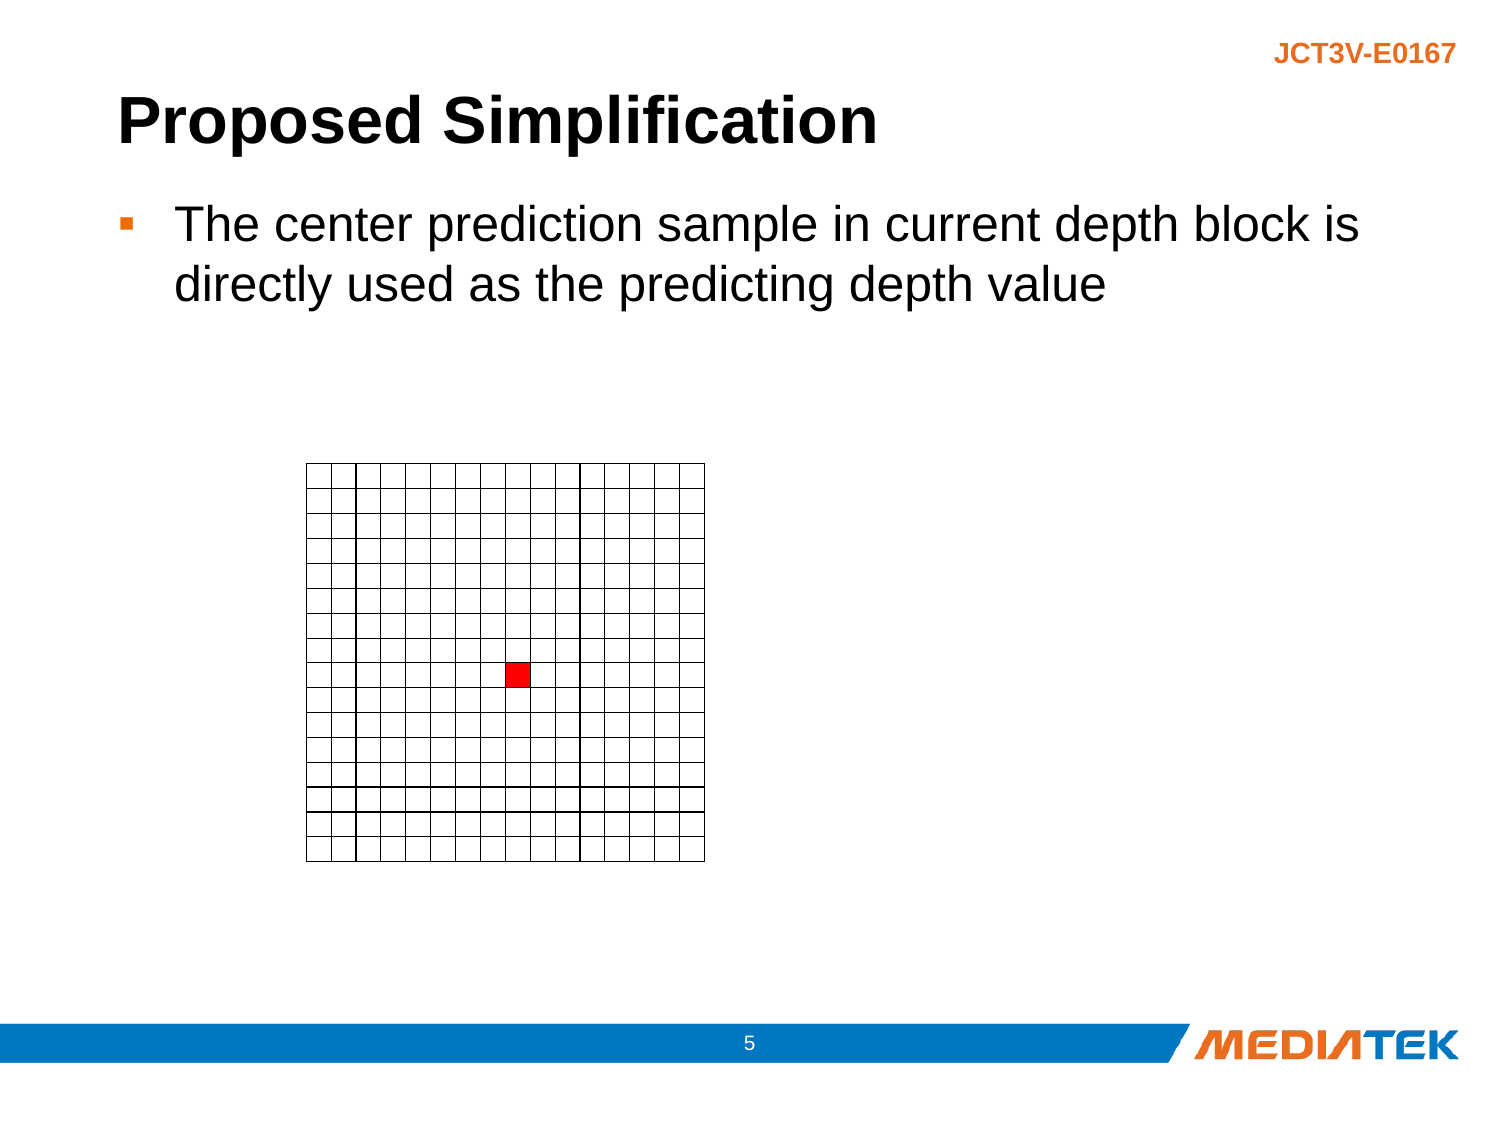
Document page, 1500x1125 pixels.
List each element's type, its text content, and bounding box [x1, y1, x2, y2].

picture [298, 455, 712, 870]
picture [789, 1023, 1459, 1063]
list The center prediction sample in current depth block is directly used as the predicting depth value [102, 184, 1425, 457]
title Proposed Simplification [101, 62, 1425, 172]
picture [0, 1023, 711, 1063]
slide_number 4 [711, 1022, 789, 1090]
